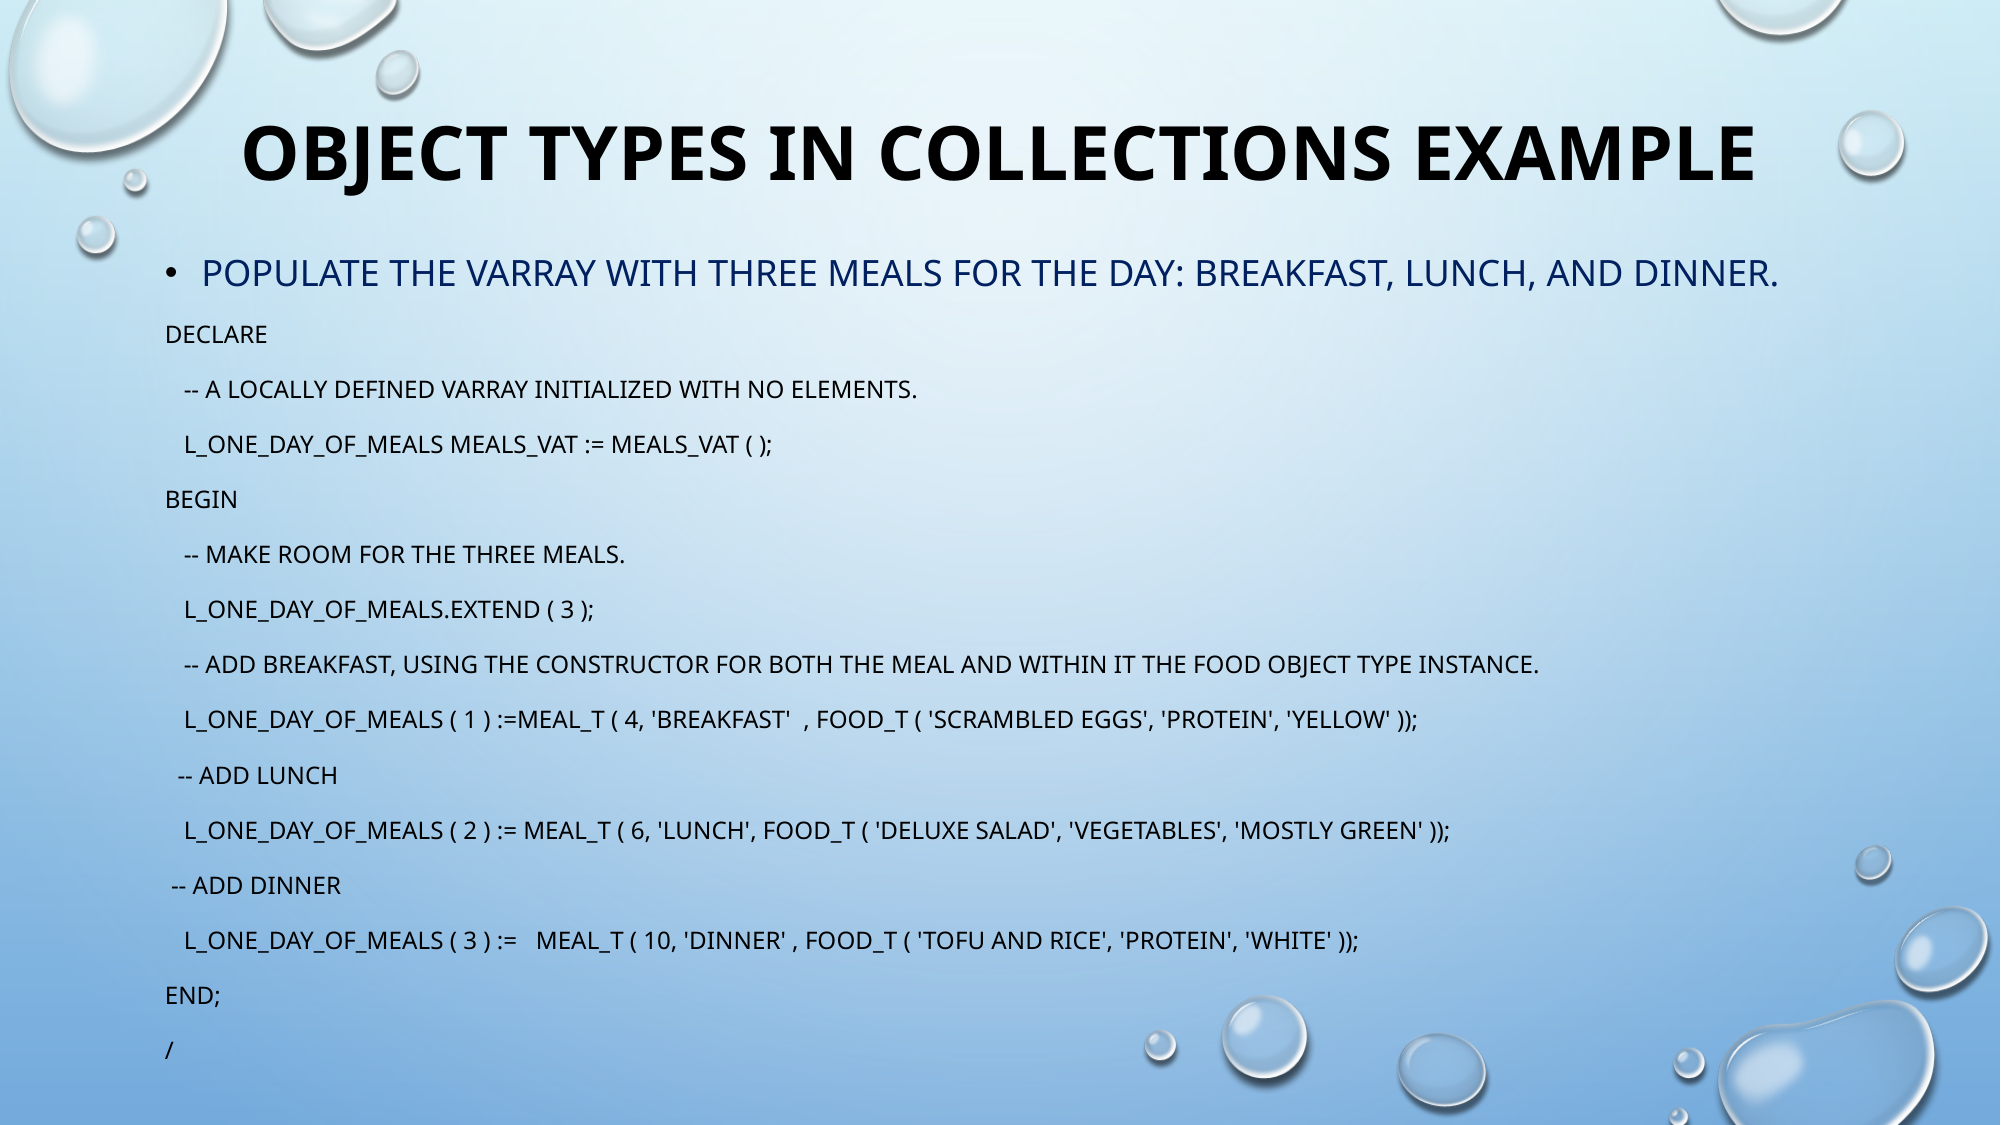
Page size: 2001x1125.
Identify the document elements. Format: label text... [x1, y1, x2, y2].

picture [0, 0, 2000, 1125]
list populate the varray with three meals for the day: breakfast, lunch, and dinner. DECLARE -- A locally defined varray initialized with no elements. l_one_day_of_meals meals_vat := meals_vat ( ); BEGIN -- Make room for the three meals. l_one_day_of_meals.EXTEND ( 3 ); -- Add breakfast, using the constructor for both the meal and within it the food object type instance. l_one_day_of_meals ( 1 ) :=meal_t ( 4, 'BREAKFAST' , food_t ( 'Scrambled Eggs', 'Protein', 'Yellow' )); -- Add lunch l_one_day_of_meals ( 2 ) := meal_t ( 6, 'LUNCH', food_t ( 'Deluxe Salad', 'Vegetables', 'Mostly Green' )); -- Add dinner l_one_day_of_meals ( 3 ) := meal_t ( 10, 'DINNER' , food_t ( 'Tofu and Rice', 'Protein', 'White' )); END; / [149, 233, 1850, 1077]
title Object Types in Collections Example [149, 101, 1851, 211]
